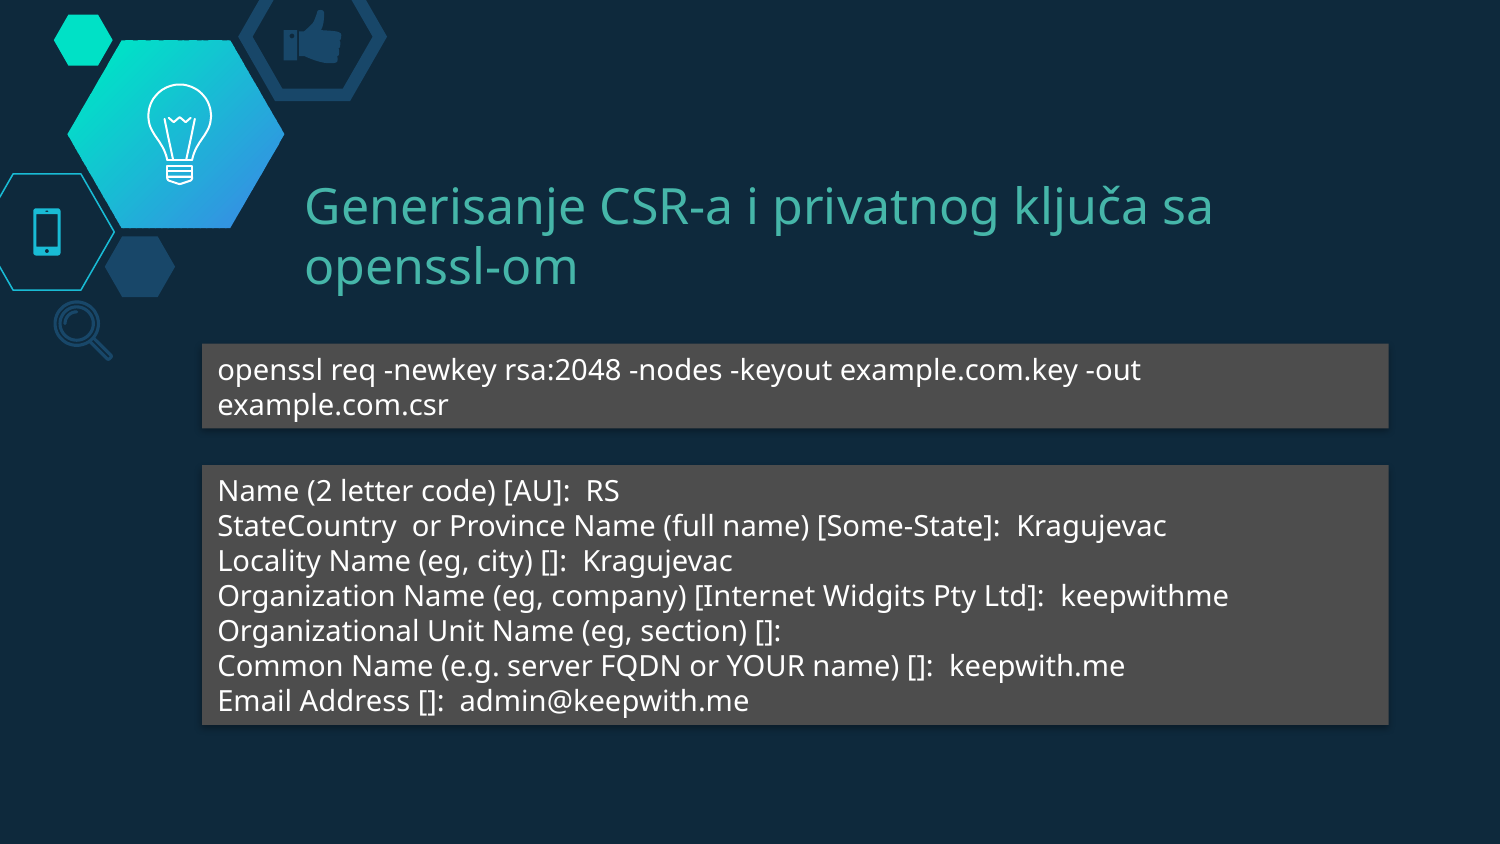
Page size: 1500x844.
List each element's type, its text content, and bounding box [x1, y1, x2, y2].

text_box openssl req -newkey rsa:2048 -nodes -keyout example.com.key -out example.com.csr [202, 343, 1389, 429]
text_box Generisanje CSR-a i privatnog ključa sa openssl-om [289, 166, 1426, 302]
text_box Name (2 letter code) [AU]: RS StateCountry or Province Name (full name) [Some-State]: Kragujevac Locality Name (eg, city) []: Kragujevac Organization Name (eg, company) [Internet Widgits Pty Ltd]: keepwithme Organizational Unit Name (eg, section) []: Common Name (e.g. server FQDN or YOUR name) []: keepwith.me Email Address []: admin@keepwith.me [202, 465, 1389, 725]
